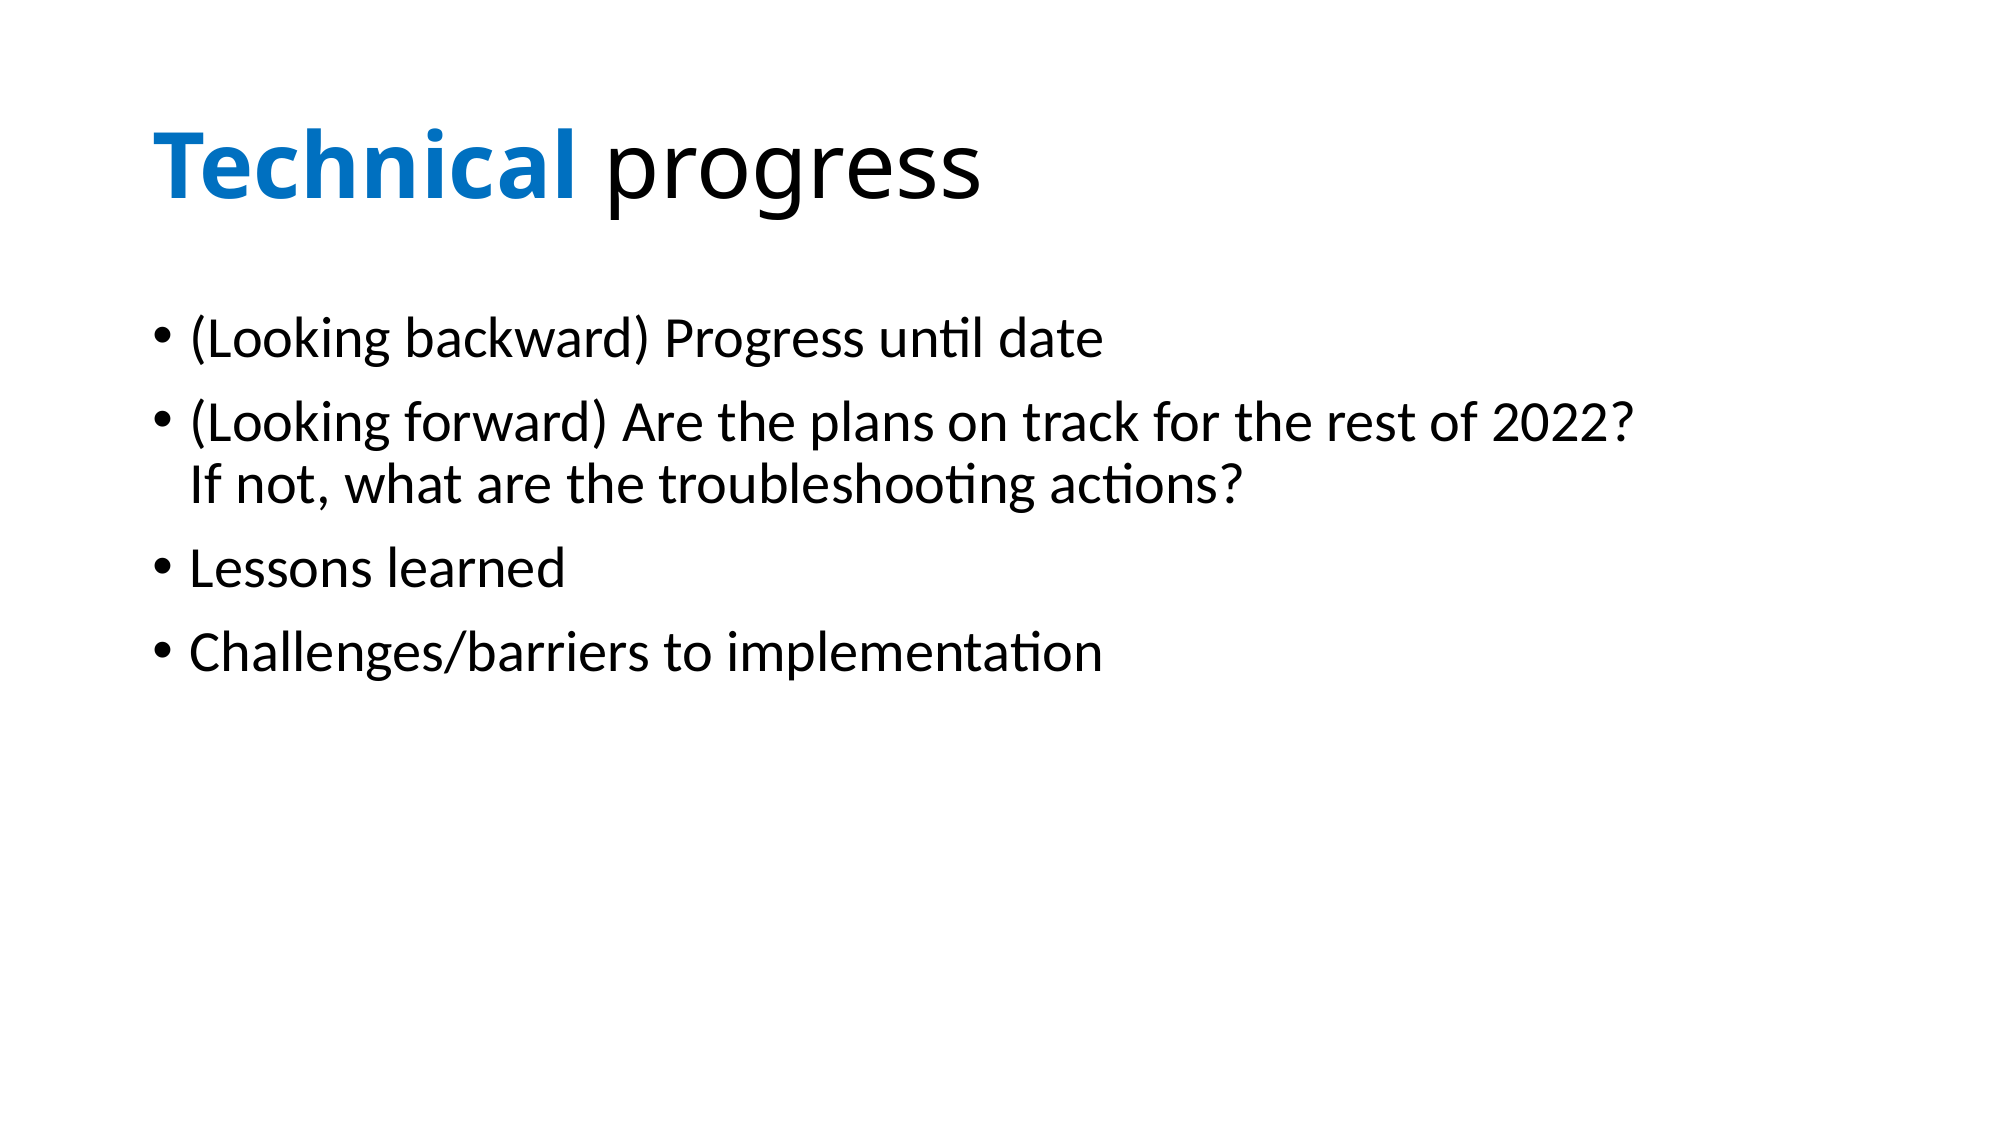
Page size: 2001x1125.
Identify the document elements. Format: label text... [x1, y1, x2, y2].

list (Looking backward) Progress until date (Looking forward) Are the plans on track for the rest of 2022? If not, what are the troubleshooting actions? Lessons learned Challenges/barriers to implementation [137, 299, 1863, 1014]
title Technical progress [137, 59, 1863, 278]
